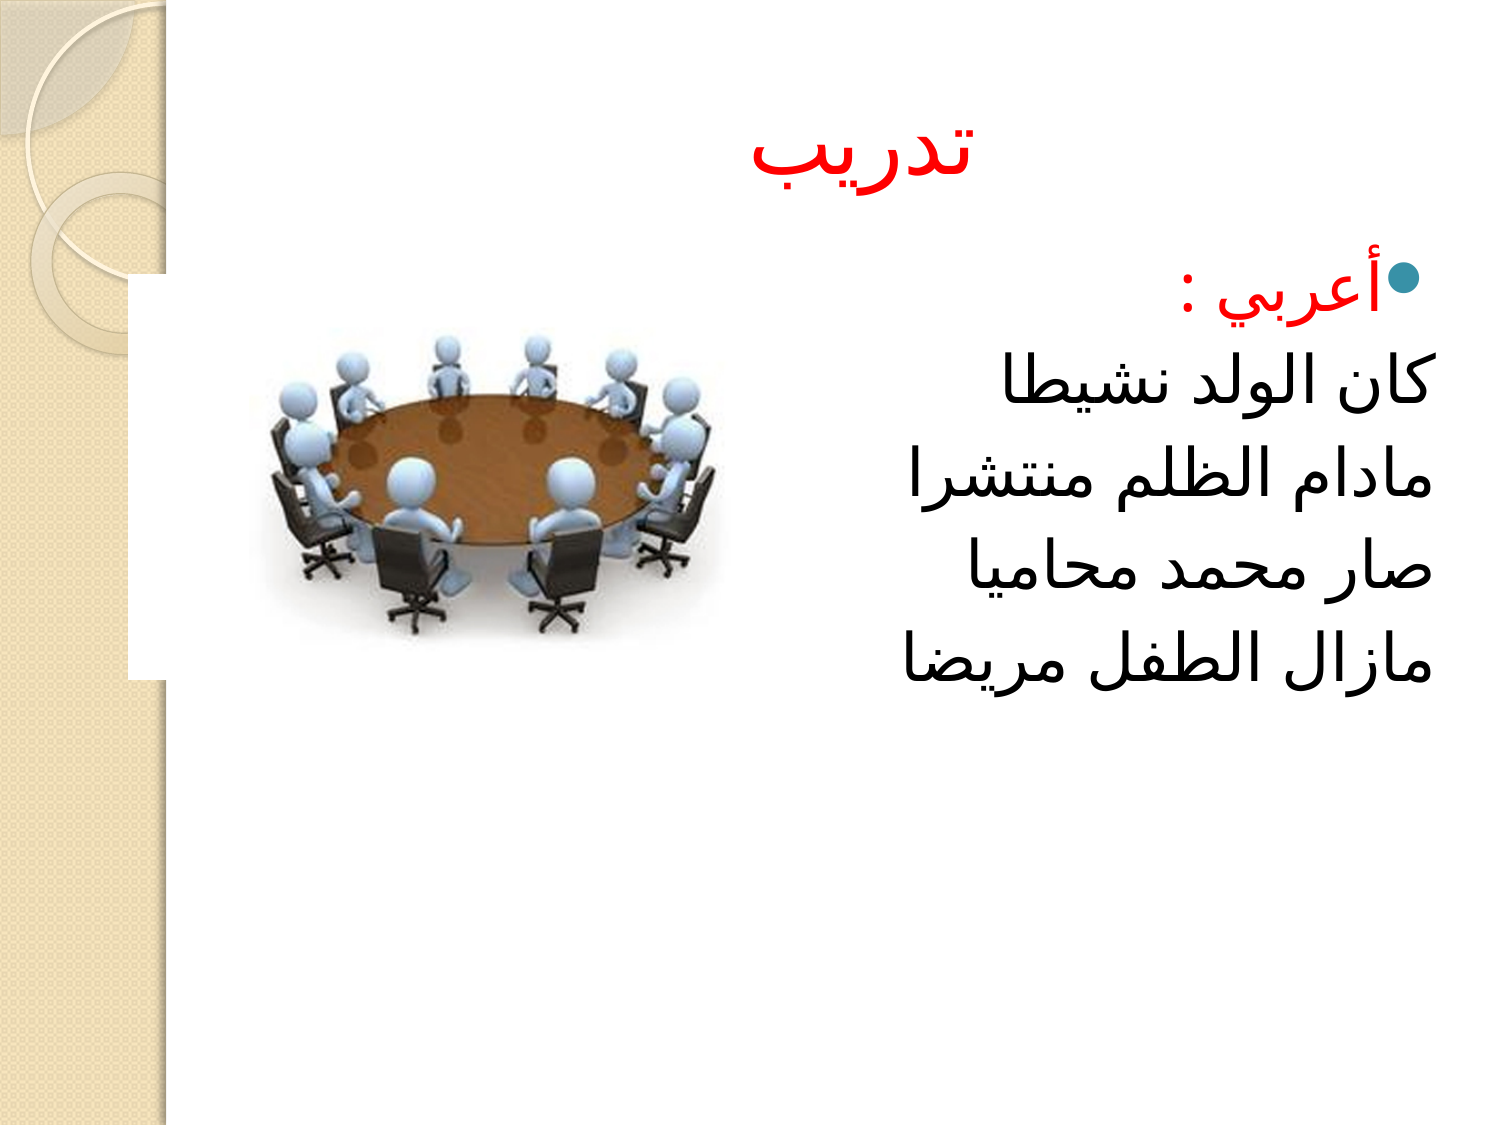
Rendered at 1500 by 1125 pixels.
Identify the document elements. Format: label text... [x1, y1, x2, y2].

list أعربي : كان الولد نشيطا مادام الظلم منتشرا صار محمد محاميا مازال الطفل مريضا [235, 237, 1466, 1025]
picture [128, 274, 856, 680]
title تدريب [235, 45, 1466, 233]
